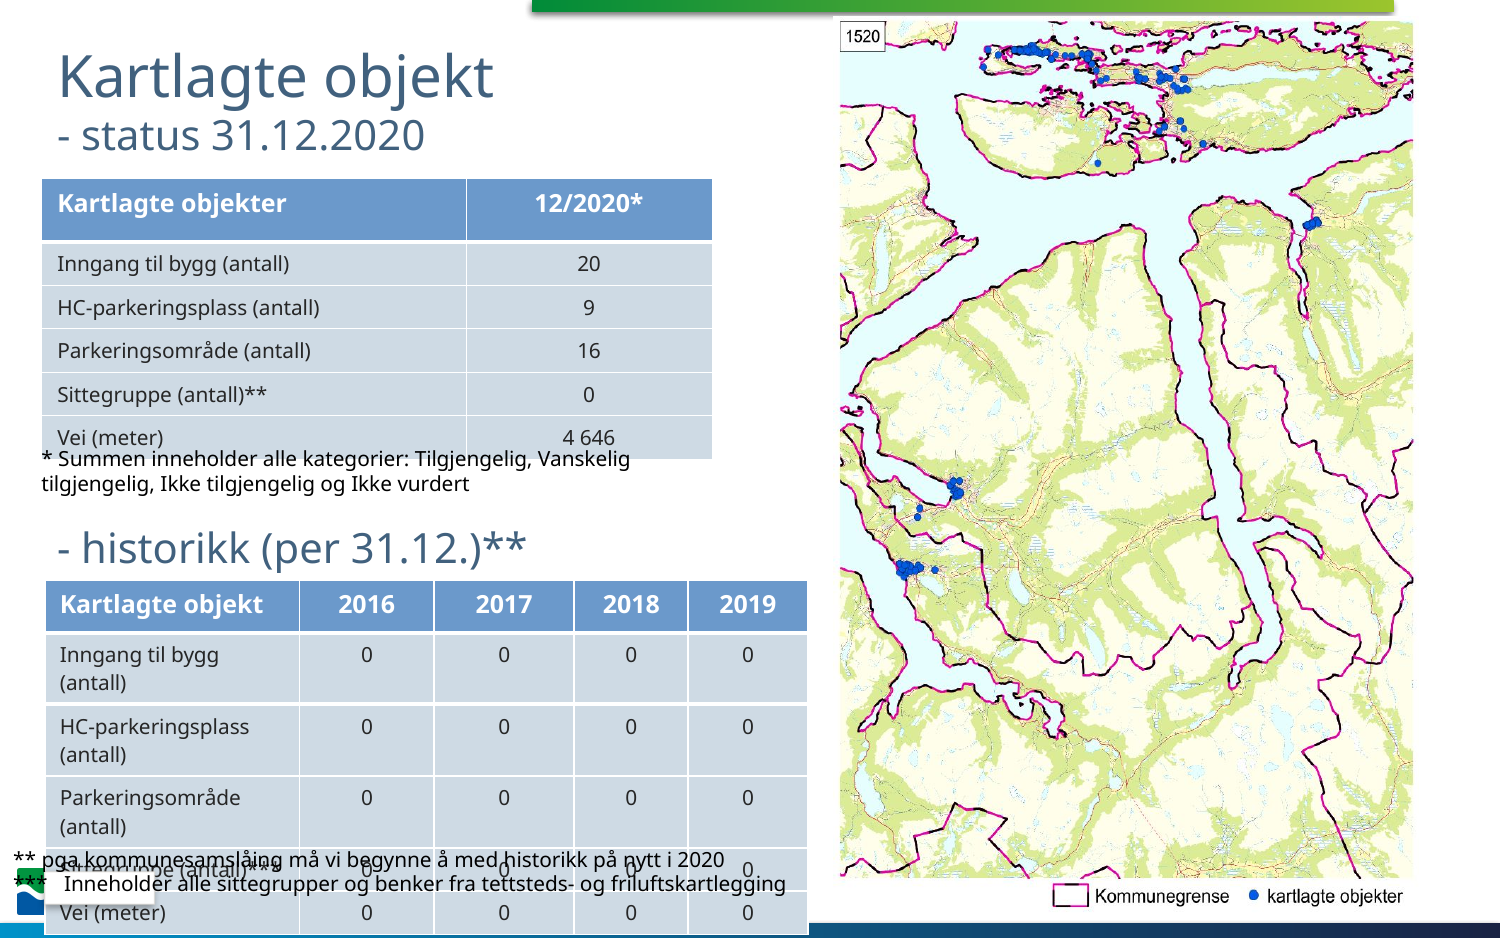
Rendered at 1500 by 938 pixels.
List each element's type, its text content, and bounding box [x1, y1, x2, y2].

table_cell 0 [689, 777, 807, 847]
table_cell HC-parkeringsplass (antall) [42, 286, 466, 328]
table_cell Vei (meter) [42, 416, 466, 438]
table_cell 0 [802, 849, 807, 890]
table_cell 0 [300, 706, 433, 775]
table_cell Inngang til bygg (antall) [46, 635, 299, 702]
table_cell 16 [467, 329, 712, 372]
table_cell 0 [300, 904, 433, 934]
table_cell 0 [689, 892, 807, 934]
table_cell 0 [435, 904, 573, 934]
table_cell 0 [435, 706, 573, 775]
table_header 2016 [300, 581, 433, 631]
table_cell 0 [300, 635, 433, 702]
table_header 12/2020* [467, 179, 712, 240]
table_header 2017 [435, 581, 573, 631]
table_cell 0 [689, 706, 807, 775]
table_header Kartlagte objekter [42, 179, 466, 240]
table_cell 0 [467, 373, 712, 415]
picture [833, 16, 1419, 913]
table_cell Inngang til bygg (antall) [42, 244, 466, 285]
table_cell Parkeringsområde (antall) [42, 329, 466, 372]
table_header 2019 [689, 581, 807, 631]
table_cell 0 [689, 635, 807, 702]
table_cell 20 [467, 244, 712, 285]
table_cell 0 [575, 904, 687, 934]
table_cell 0 [575, 706, 687, 775]
table_cell 0 [300, 777, 433, 838]
text_box ** pga kommunesamslåing må vi begynne å med historikk på nytt i 2020 *** Inneholder alle sittegrupper og benker fra tettsteds- og friluftskartlegging [0, 838, 802, 904]
table_cell 4 646 [467, 416, 712, 459]
table_cell 0 [435, 777, 573, 838]
text_box Kartlagte objekt - status 31.12.2020 [42, 24, 828, 167]
table_cell Vei (meter) [46, 904, 299, 934]
table_cell HC-parkeringsplass (antall) [46, 706, 299, 775]
table_cell Sittegruppe (antall)** [42, 373, 466, 415]
table_header 2018 [575, 581, 687, 631]
table_cell Parkeringsområde (antall) [46, 777, 299, 838]
table_cell 0 [435, 635, 573, 702]
table_cell 0 [575, 635, 687, 702]
table_cell 0 [575, 777, 687, 838]
table_header Kartlagte objekt [46, 581, 299, 631]
text_box * Summen inneholder alle kategorier: Tilgjengelig, Vanskelig tilgjengelig, Ikke tilgjengelig og Ikke vurdert [26, 438, 711, 504]
table_cell 9 [467, 286, 712, 328]
text_box - historikk (per 31.12.)** [42, 496, 828, 580]
